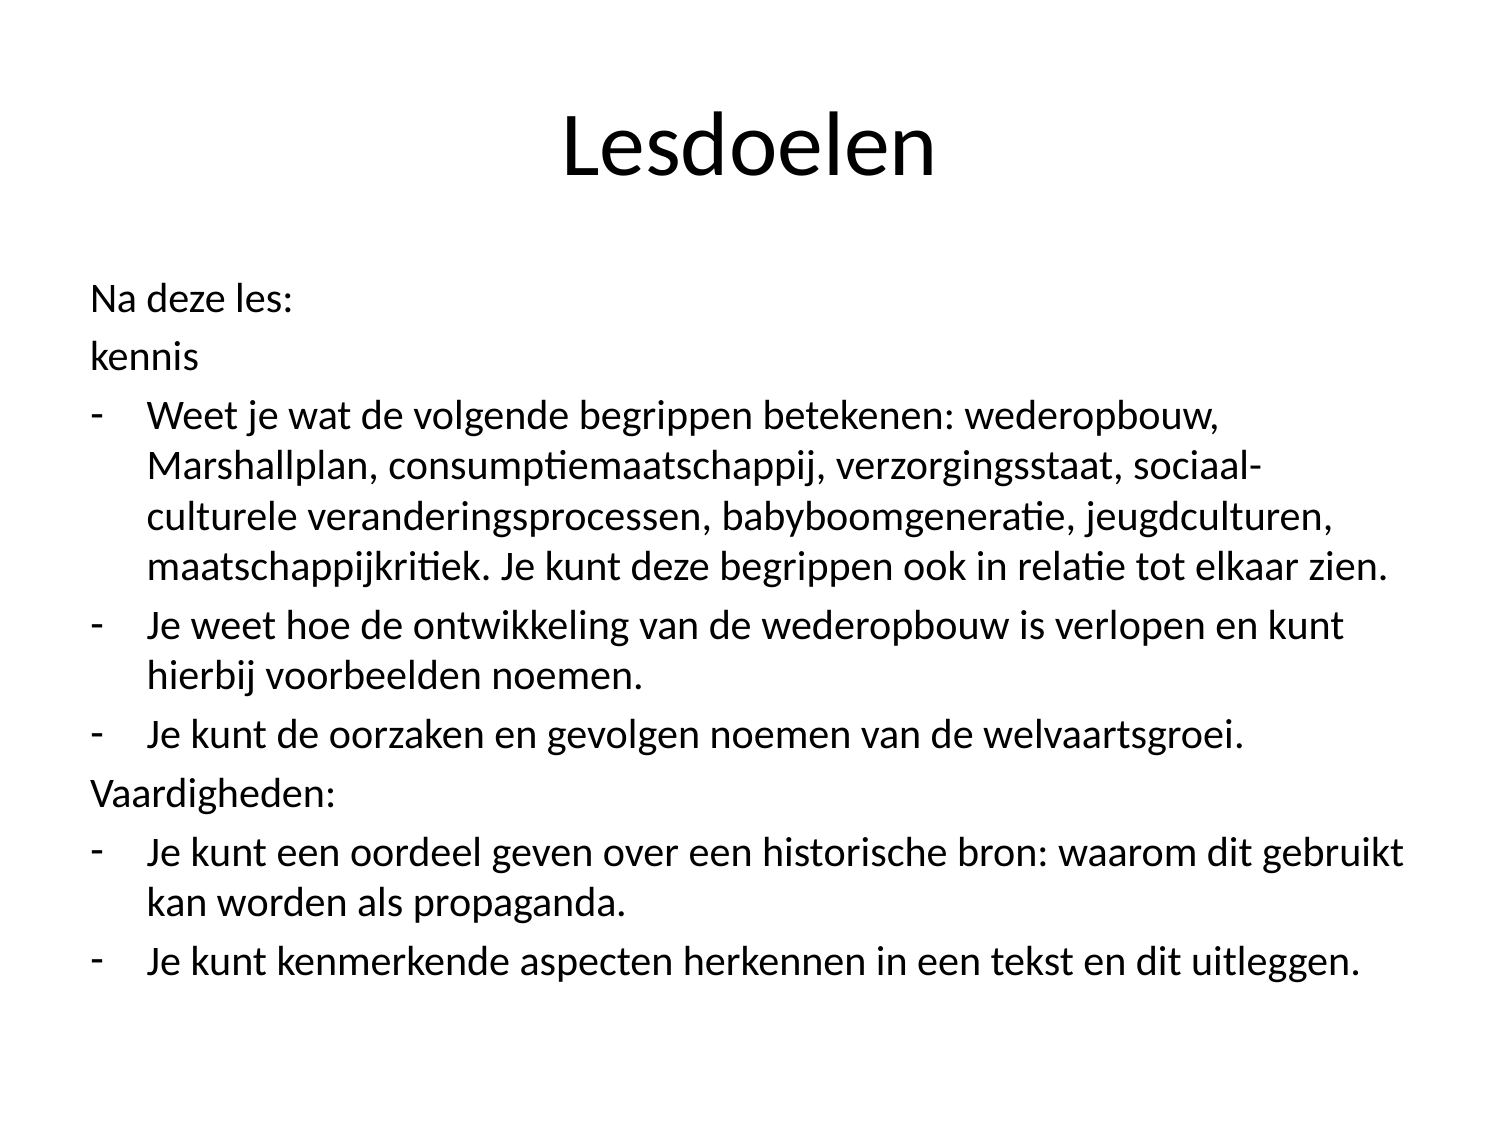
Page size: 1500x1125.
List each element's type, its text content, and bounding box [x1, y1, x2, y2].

title Lesdoelen [75, 45, 1425, 233]
list Na deze les: kennis Weet je wat de volgende begrippen betekenen: wederopbouw, Marshallplan, consumptiemaatschappij, verzorgingsstaat, sociaal-culturele veranderingsprocessen, babyboomgeneratie, jeugdculturen, maatschappijkritiek. Je kunt deze begrippen ook in relatie tot elkaar zien. Je weet hoe de ontwikkeling van de wederopbouw is verlopen en kunt hierbij voorbeelden noemen. Je kunt de oorzaken en gevolgen noemen van de welvaartsgroei. Vaardigheden: Je kunt een oordeel geven over een historische bron: waarom dit gebruikt kan worden als propaganda. Je kunt kenmerkende aspecten herkennen in een tekst en dit uitleggen. [75, 262, 1425, 1005]
